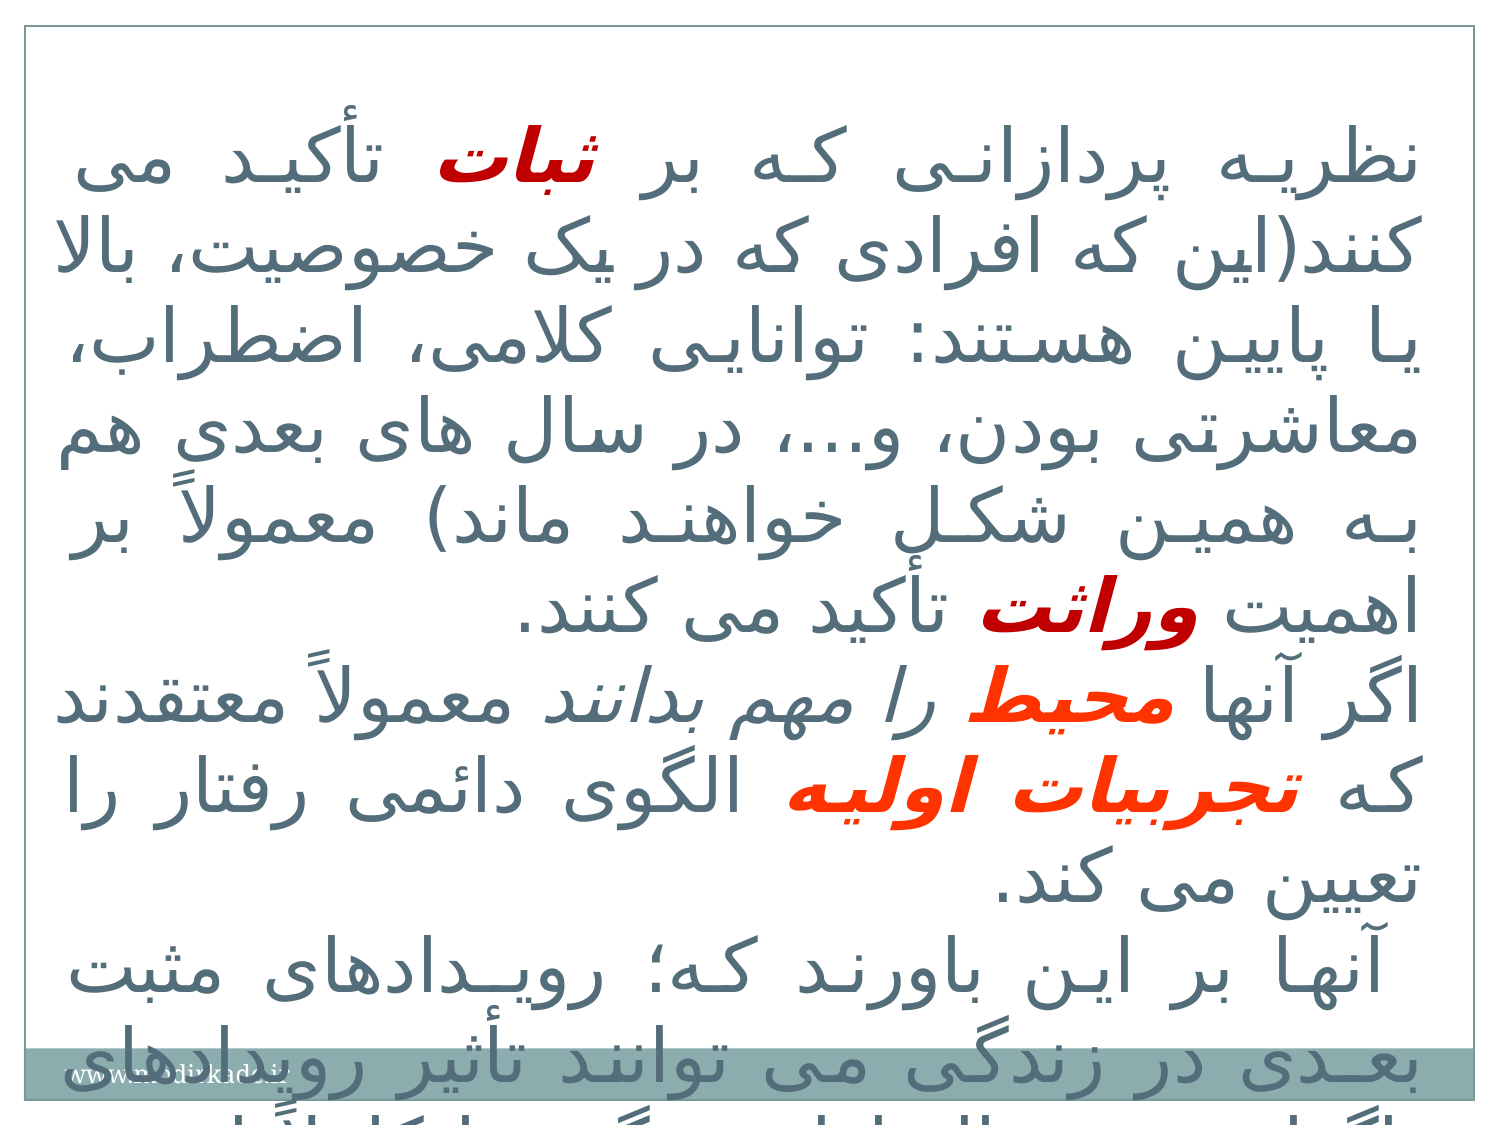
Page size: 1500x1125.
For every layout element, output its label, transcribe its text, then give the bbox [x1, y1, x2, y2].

text_box نظریه پردازانی که بر ثبات تأکید می کنند(این که افرادی که در یک خصوصیت، بالا یا پایین هستند: توانایی کلامی، اضطراب، معاشرتی بودن، و...، در سال های بعدی هم به همین شکل خواهند ماند) معمولاً بر اهمیت وراثت تأکید می کنند. اگر آنها محیط را مهم بدانند معمولاً معتقدند که تجربیات اولیه الگوی دائمی رفتار را تعیین می کند. آنها بر این باورند که؛ رویـدادهای مثبت بعـدی در زندگی می توانند تأثیر رویدادهای ناگوار چند سال اول زندگی را کاملاً از بین ببرند(بر انعطاف پذیری تأکید دارند). [37, 99, 1438, 1125]
footer www.modirkade.ir [50, 1051, 638, 1112]
